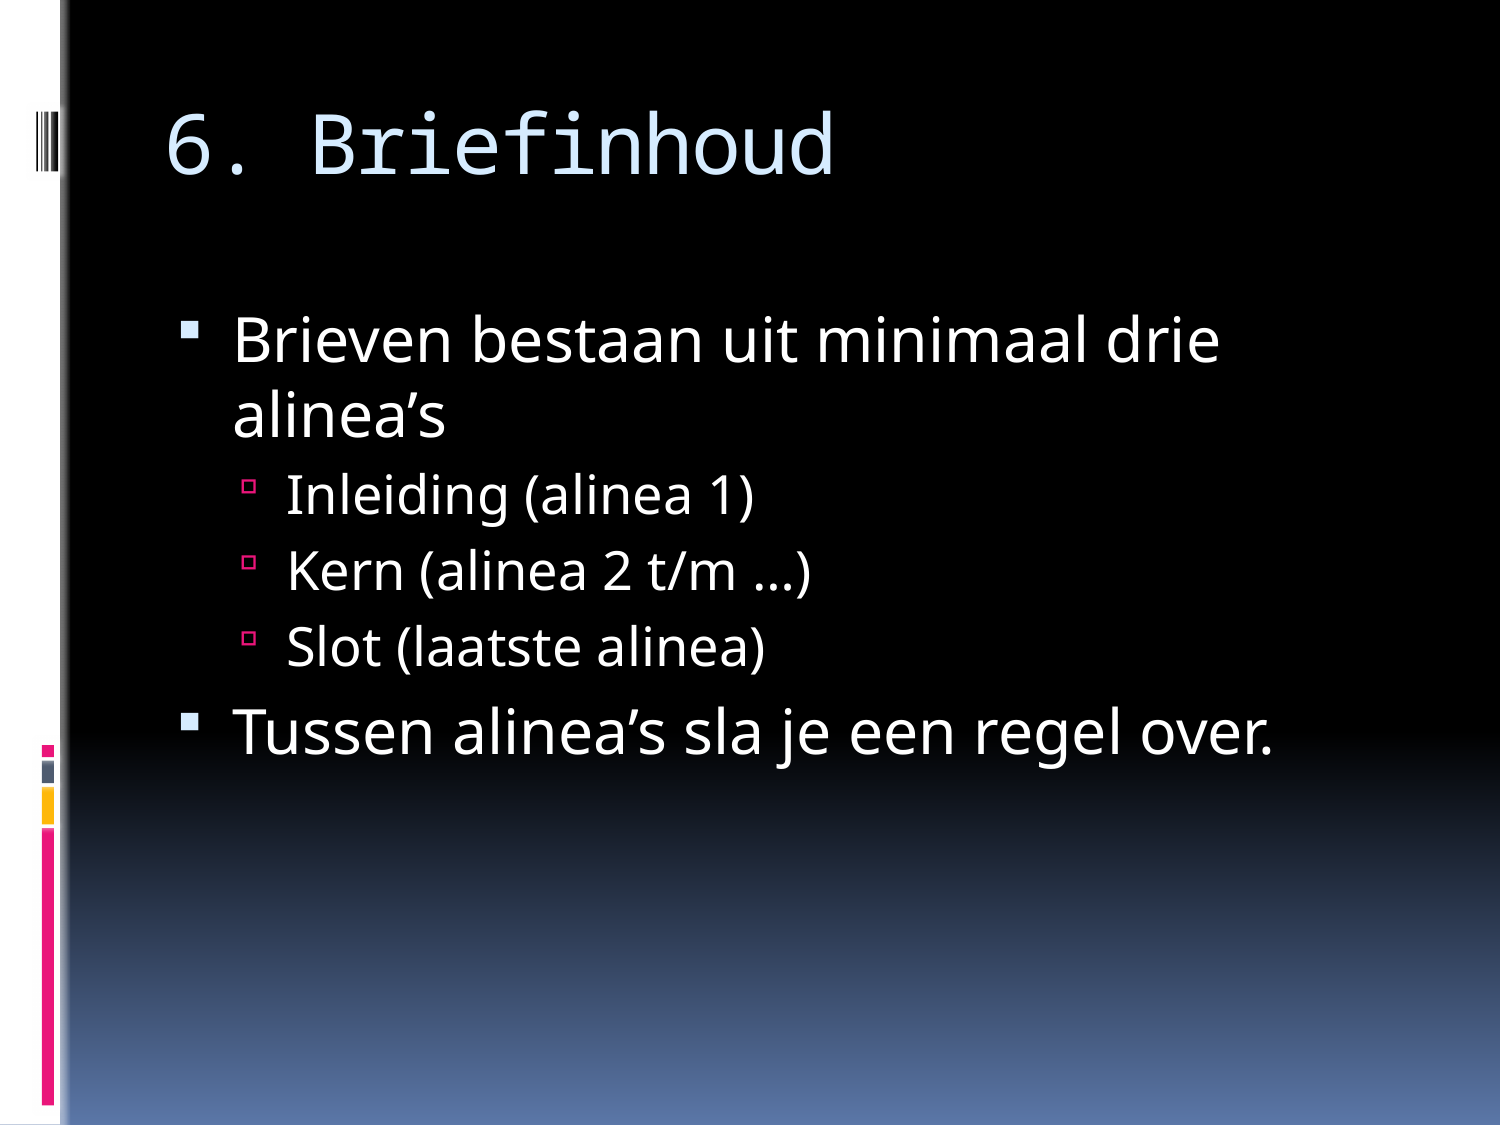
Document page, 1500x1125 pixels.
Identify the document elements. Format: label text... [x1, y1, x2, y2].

list Brieven bestaan uit minimaal drie alinea’s Inleiding (alinea 1) Kern (alinea 2 t/m …) Slot (laatste alinea) Tussen alinea’s sla je een regel over. [150, 292, 1425, 1043]
title 6. Briefinhoud [150, 83, 1425, 234]
